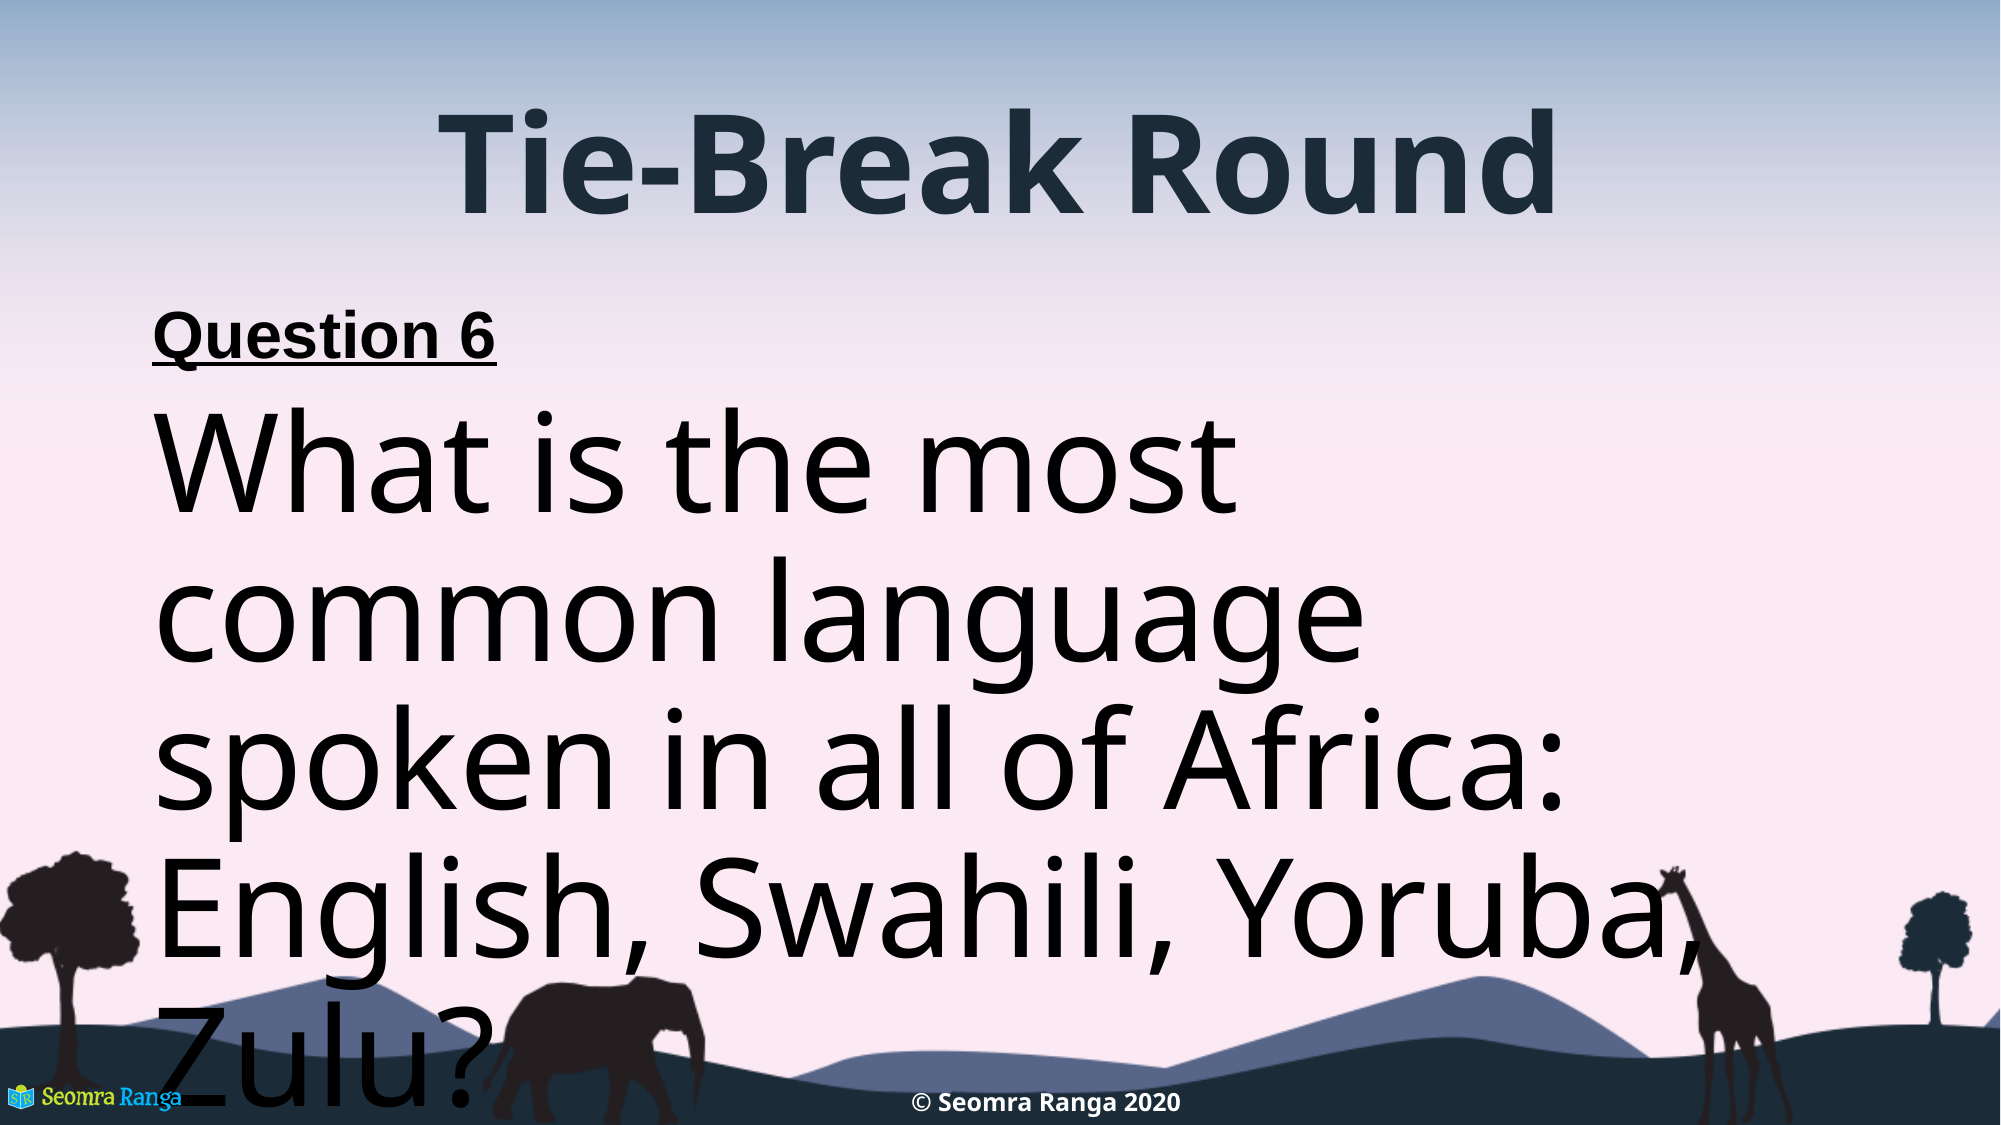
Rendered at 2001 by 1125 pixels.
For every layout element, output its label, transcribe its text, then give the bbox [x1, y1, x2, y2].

text_box © Seomra Ranga 2020 www.seomraranga.com [762, 1079, 1330, 1125]
list Question 6 What is the most common language spoken in all of Africa: English, Swahili, Yoruba, Zulu? [137, 293, 1863, 1014]
title Tie-Break Round [137, 59, 1863, 278]
picture [0, 0, 2001, 1125]
